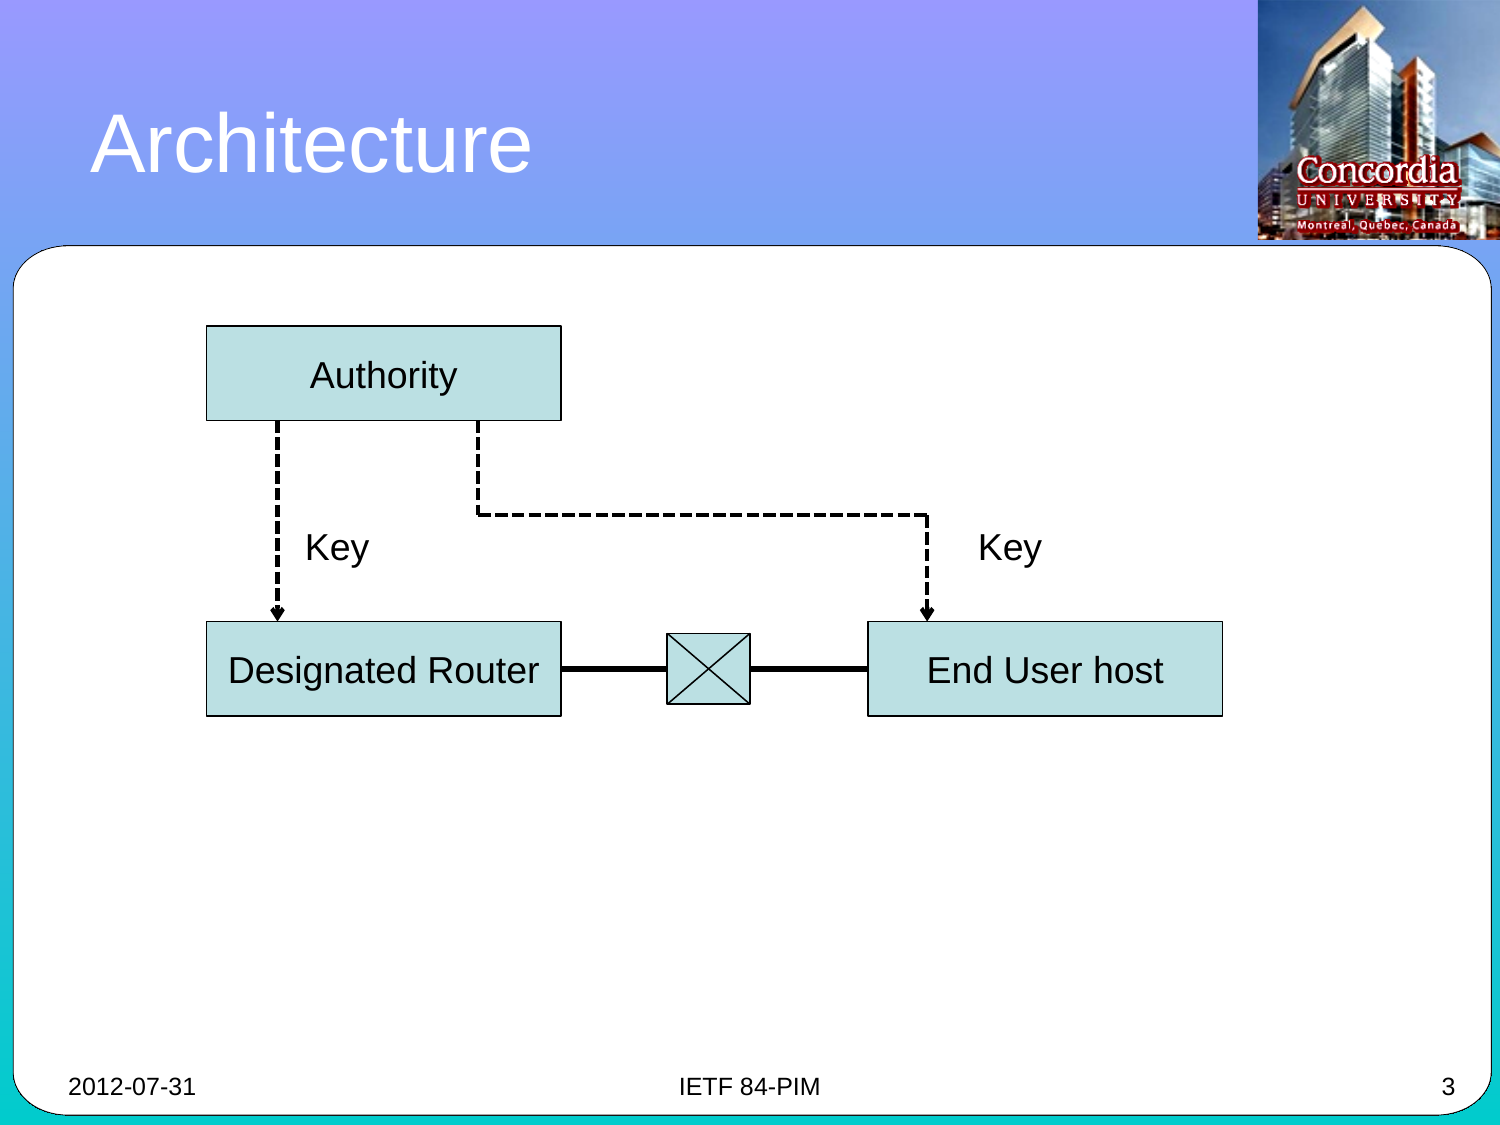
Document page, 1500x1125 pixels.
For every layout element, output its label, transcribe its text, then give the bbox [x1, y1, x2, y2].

text_box End User host [868, 621, 1223, 716]
footer IETF 84-PIM [478, 1062, 1022, 1117]
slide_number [52, 1062, 404, 1121]
text_box Authority [206, 326, 561, 421]
text_box Key [289, 515, 385, 575]
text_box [666, 633, 751, 705]
text_box Designated Router [206, 621, 561, 716]
slide_number 3 [1120, 1062, 1471, 1118]
text_box Key [963, 515, 1058, 575]
title Architecture [74, 44, 1247, 233]
